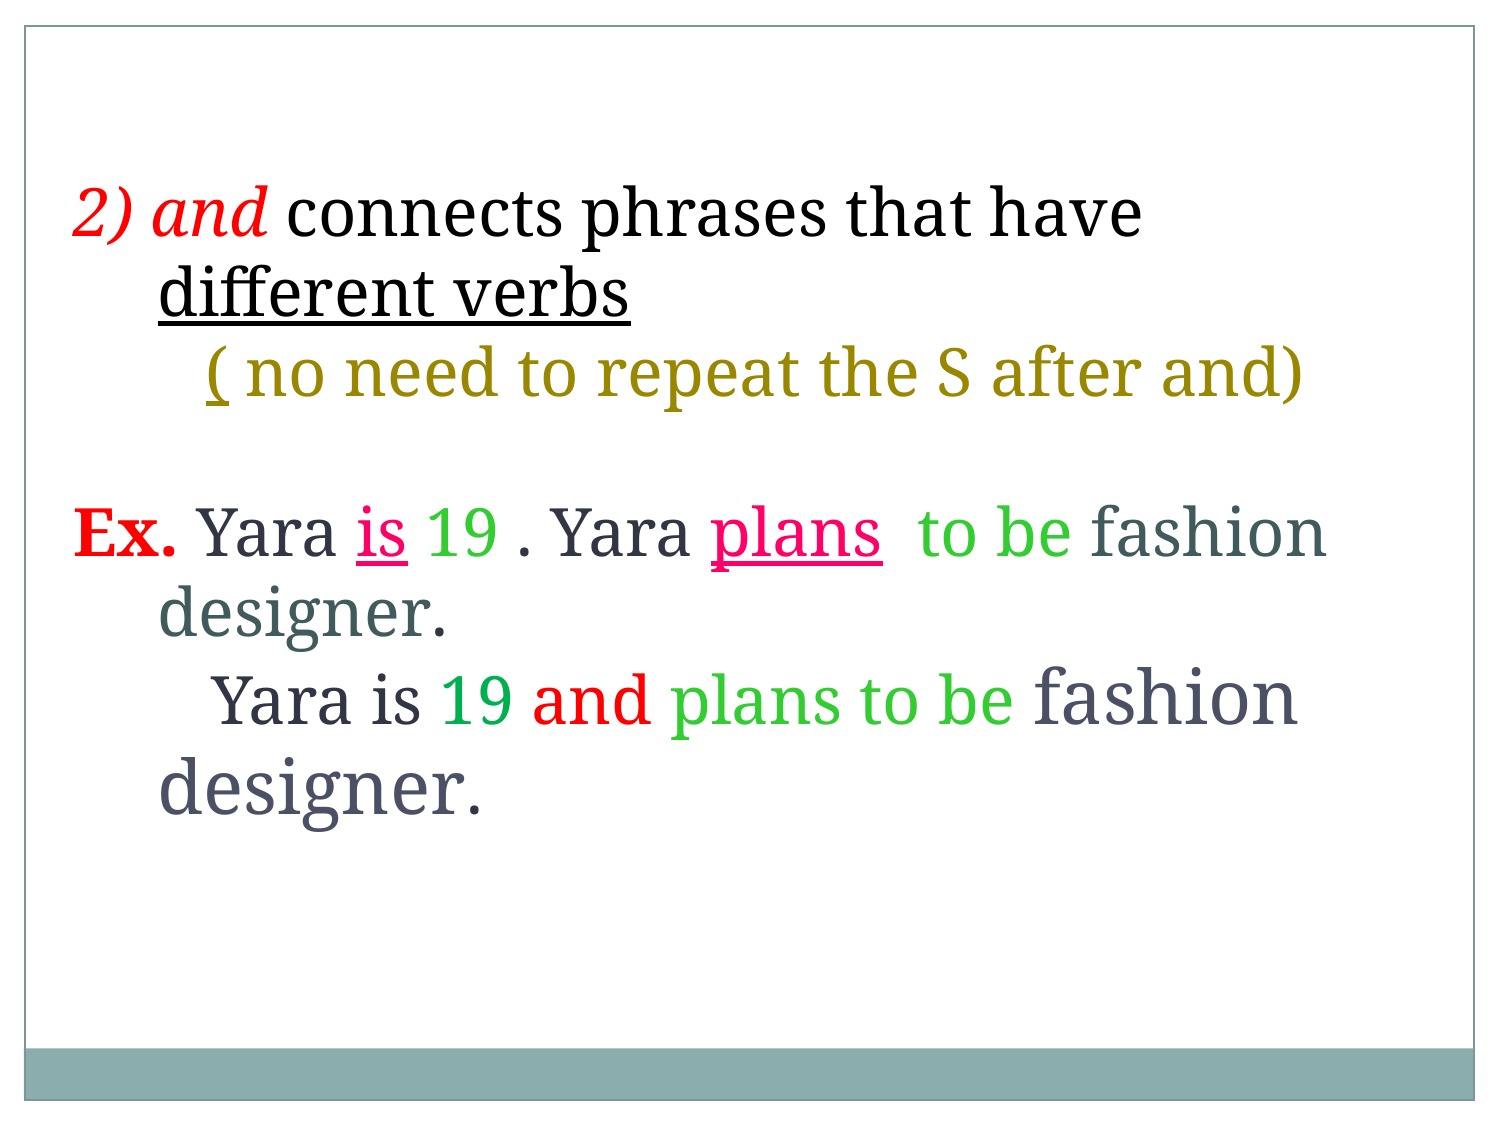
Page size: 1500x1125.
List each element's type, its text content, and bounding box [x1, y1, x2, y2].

text_box 2) and connects phrases that have different verbs ( no need to repeat the S after and) Ex. Yara is 19 . Yara plans to be fashion designer. Yara is 19 and plans to be fashion designer. [58, 162, 1453, 837]
